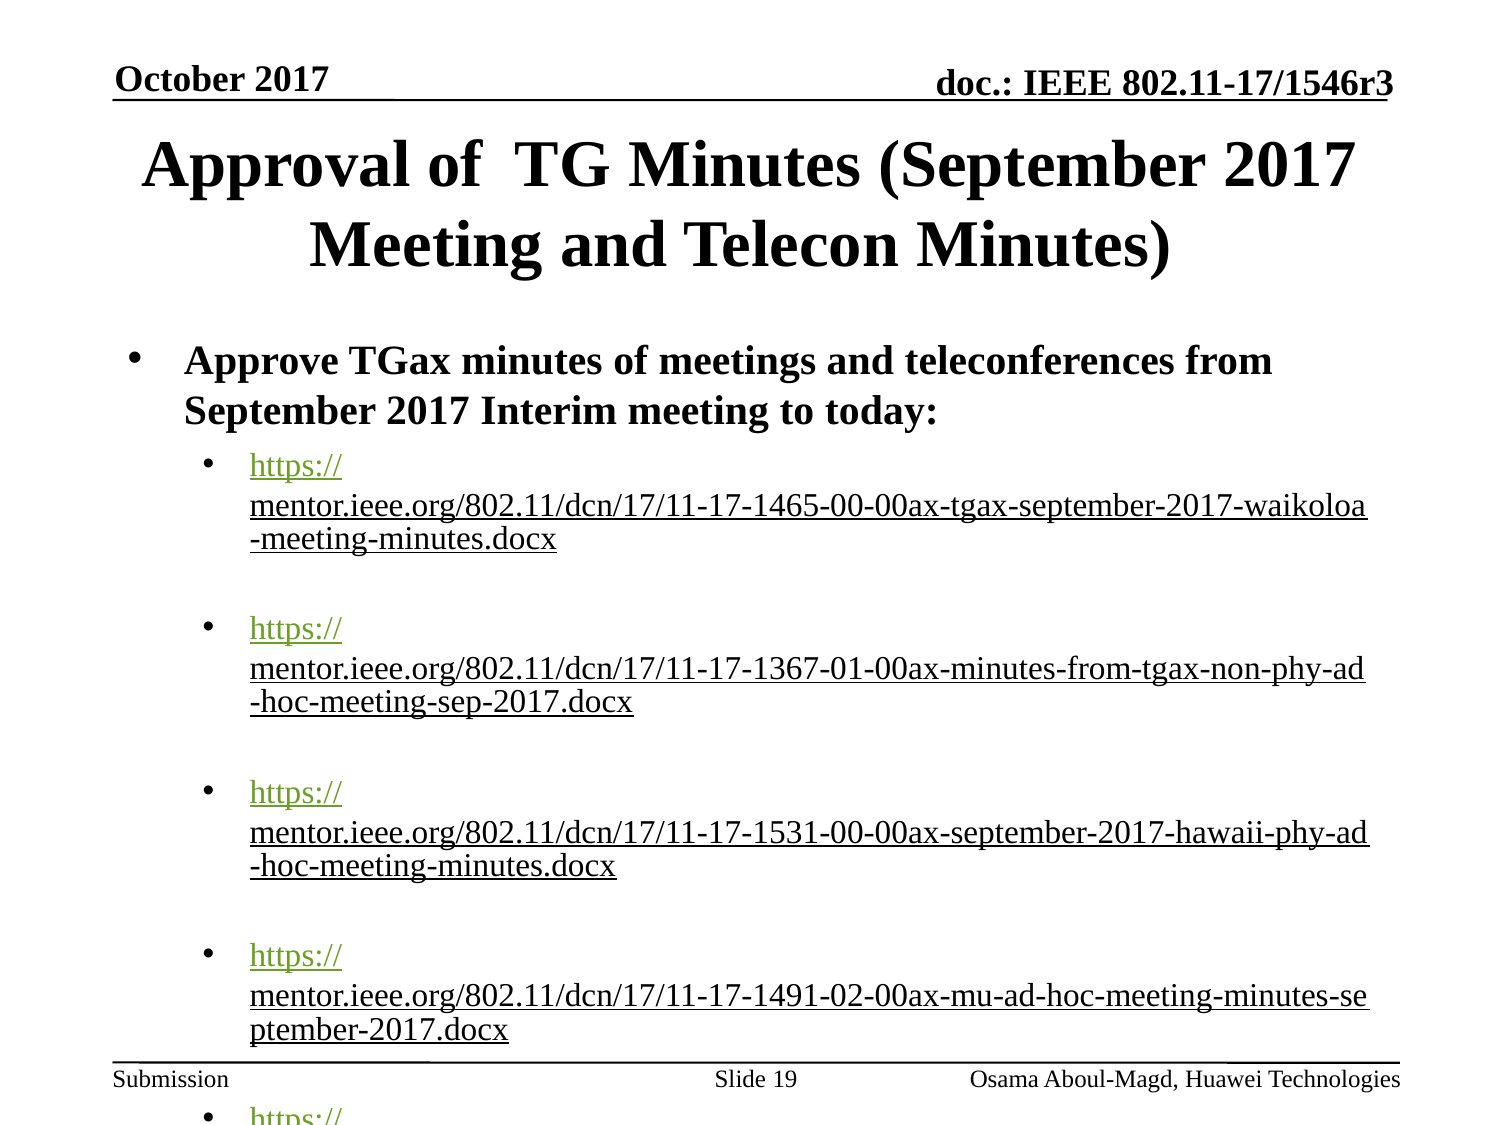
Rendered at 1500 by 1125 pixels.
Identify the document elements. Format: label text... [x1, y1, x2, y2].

title Approval of TG Minutes (September 2017 Meeting and Telecon Minutes) [112, 112, 1388, 288]
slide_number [114, 54, 423, 100]
slide_number Slide 19 [712, 1061, 800, 1123]
footer Osama Aboul-Magd, Huawei Technologies [878, 1061, 1402, 1093]
list Approve TGax minutes of meetings and teleconferences from September 2017 Interim meeting to today: https://mentor.ieee.org/802.11/dcn/17/11-17-1465-00-00ax-tgax-september-2017-waikoloa-meeting-minutes.docx https://mentor.ieee.org/802.11/dcn/17/11-17-1367-01-00ax-minutes-from-tgax-non-phy-ad-hoc-meeting-sep-2017.docx https://mentor.ieee.org/802.11/dcn/17/11-17-1531-00-00ax-september-2017-hawaii-phy-ad-hoc-meeting-minutes.docx https://mentor.ieee.org/802.11/dcn/17/11-17-1491-02-00ax-mu-ad-hoc-meeting-minutes-september-2017.docx https://mentor.ieee.org/802.11/dcn/17/11-17-1543-00-00ax-minutes-of-the-802-11-tgax-mac-ad-hoc-group-september-meetings.docx Move: Guido Hiertz Second: Abhishek Patil Accepted with no objection [112, 324, 1388, 1000]
